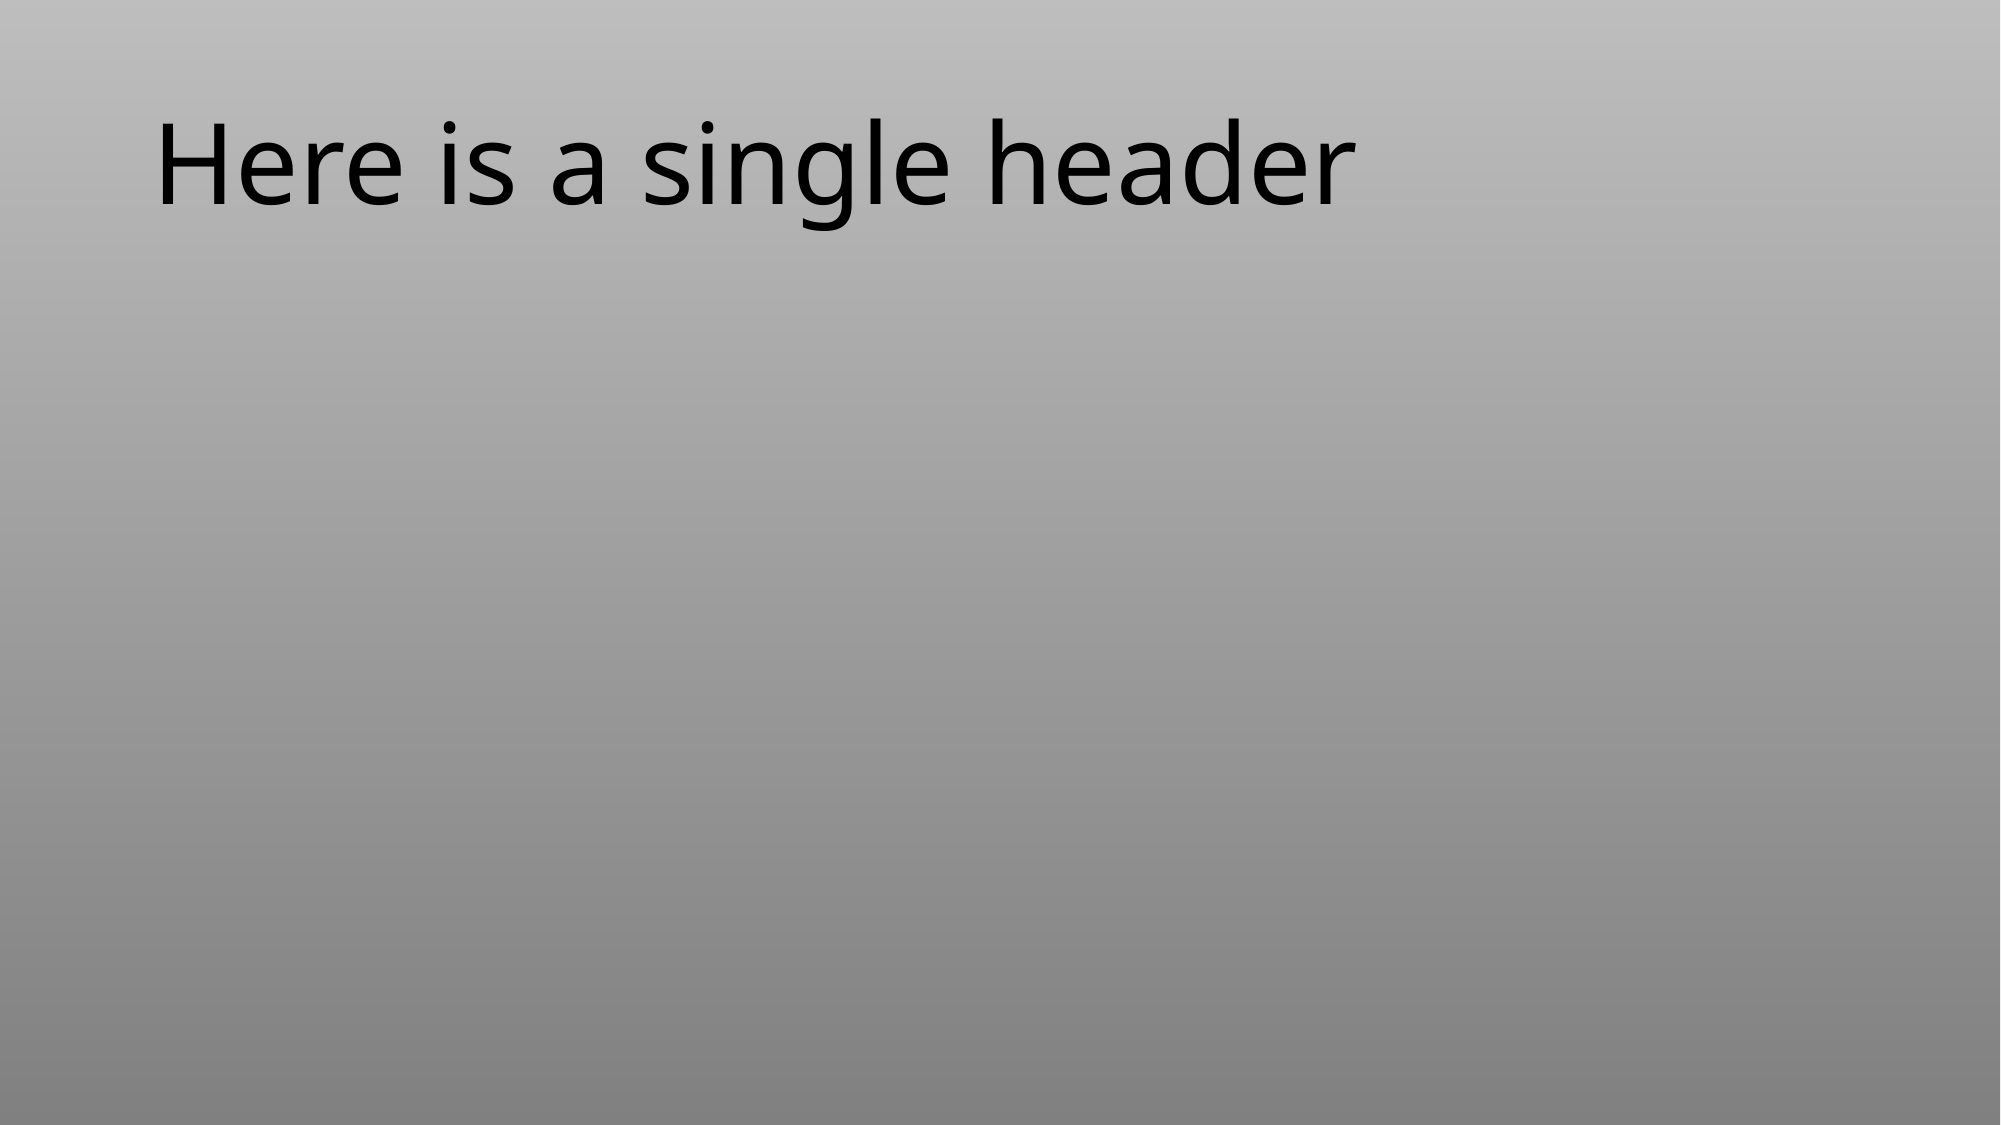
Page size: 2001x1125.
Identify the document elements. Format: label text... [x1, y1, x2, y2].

title Here is a single header [137, 59, 1863, 278]
picture [0, 0, 2001, 1125]
